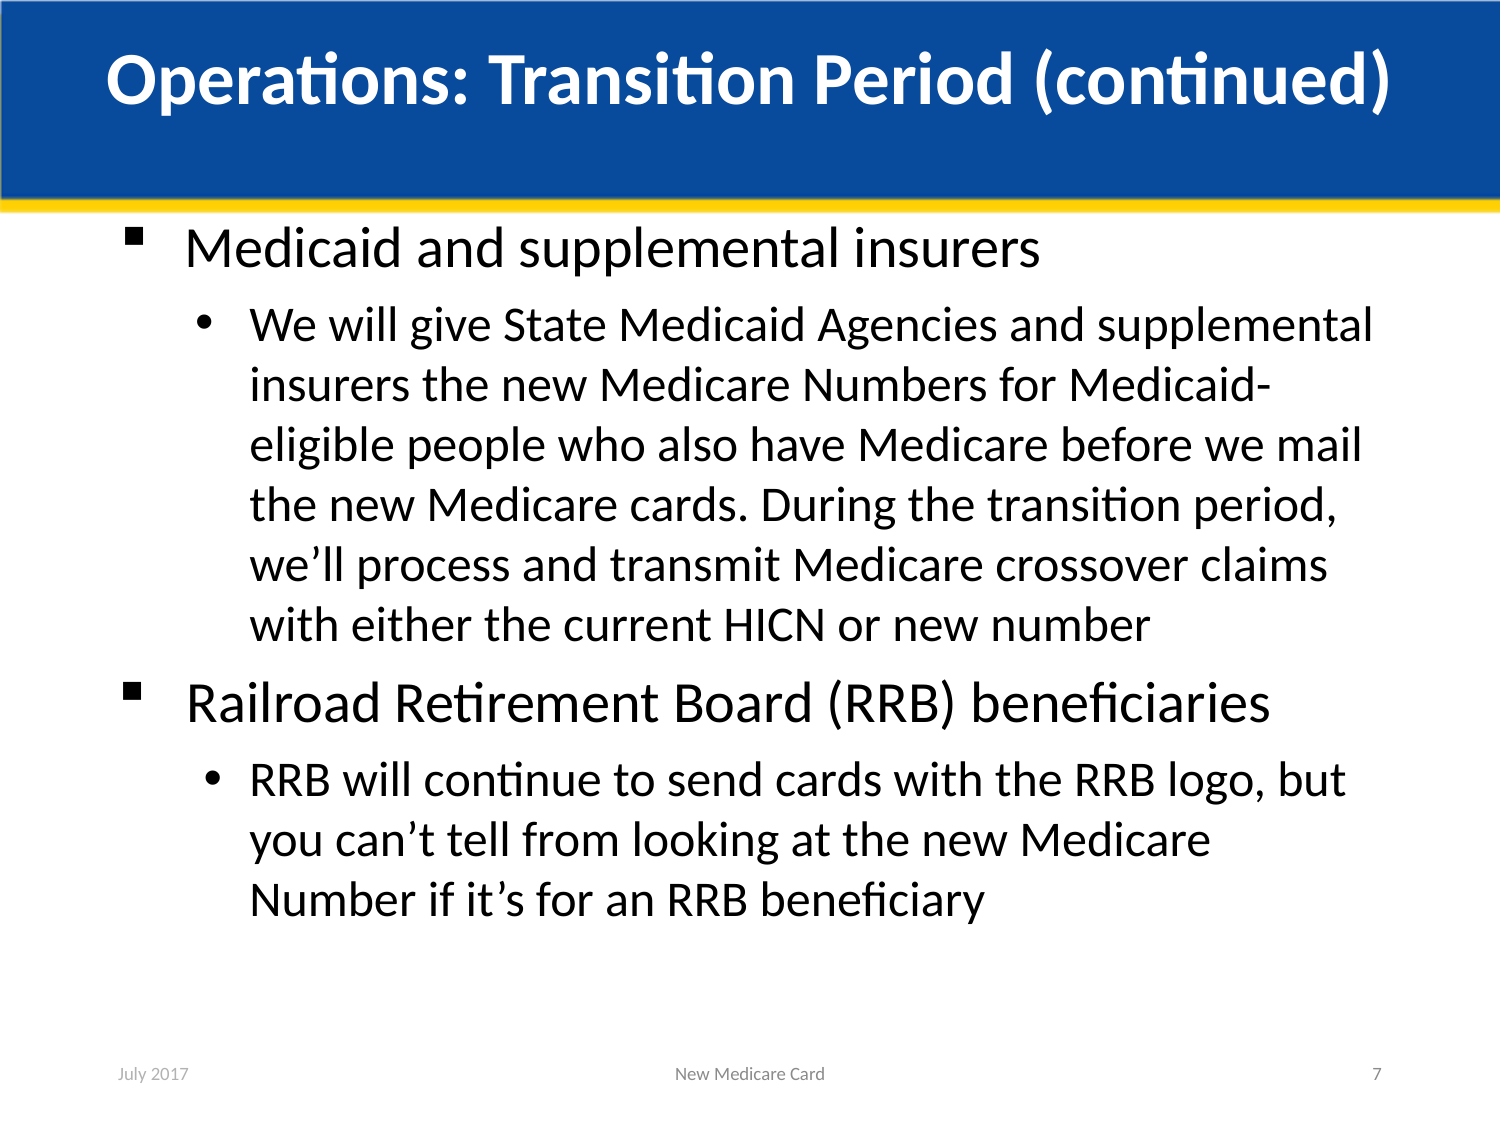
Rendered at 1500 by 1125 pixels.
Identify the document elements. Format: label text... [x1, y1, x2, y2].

list Medicaid and supplemental insurers We will give State Medicaid Agencies and supplemental insurers the new Medicare Numbers for Medicaid-eligible people who also have Medicare before we mail the new Medicare cards. During the transition period, we’ll process and transmit Medicare crossover claims with either the current HICN or new number Railroad Retirement Board (RRB) beneficiaries RRB will continue to send cards with the RRB logo, but you can’t tell from looking at the new Medicare Number if it’s for an RRB beneficiary [103, 201, 1397, 998]
title Operations: Transition Period (continued) [0, 1, 1500, 160]
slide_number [103, 1042, 441, 1103]
slide_number 7 [1059, 1042, 1397, 1103]
picture [0, 160, 1500, 1125]
footer New Medicare Card [496, 1042, 1004, 1103]
